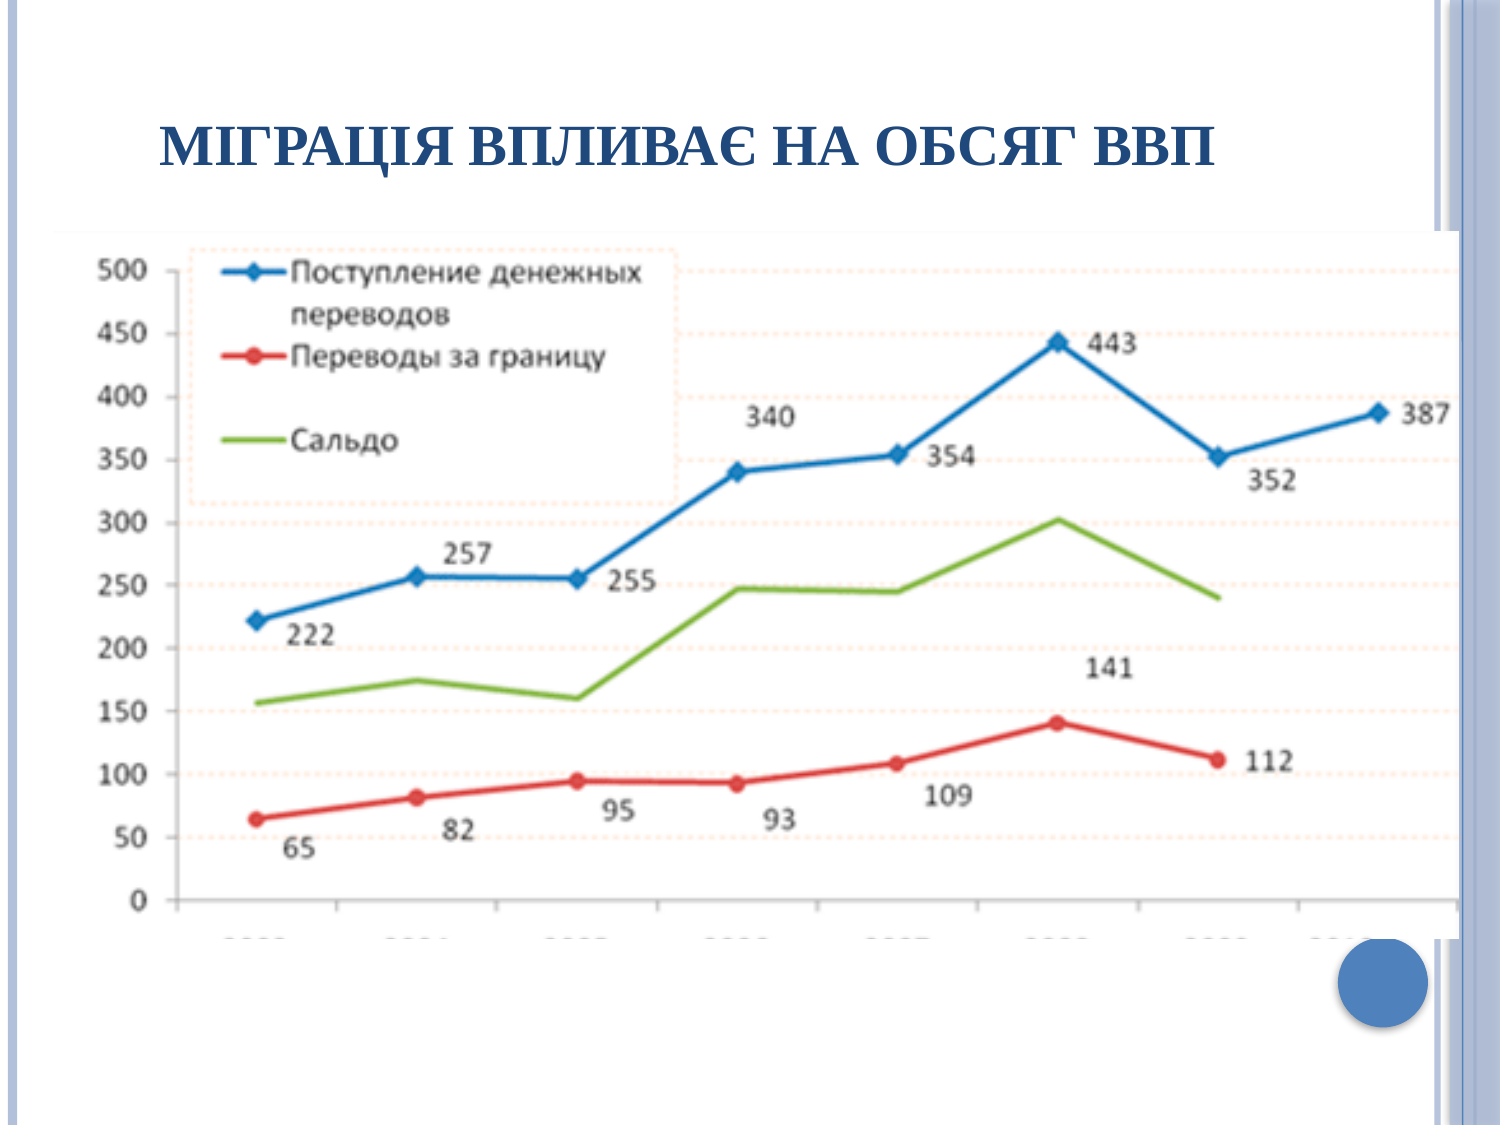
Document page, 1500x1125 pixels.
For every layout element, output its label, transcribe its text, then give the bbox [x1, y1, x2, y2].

picture [52, 231, 1460, 940]
title Міграція впливає на обсяг ВВП [75, 45, 1300, 185]
